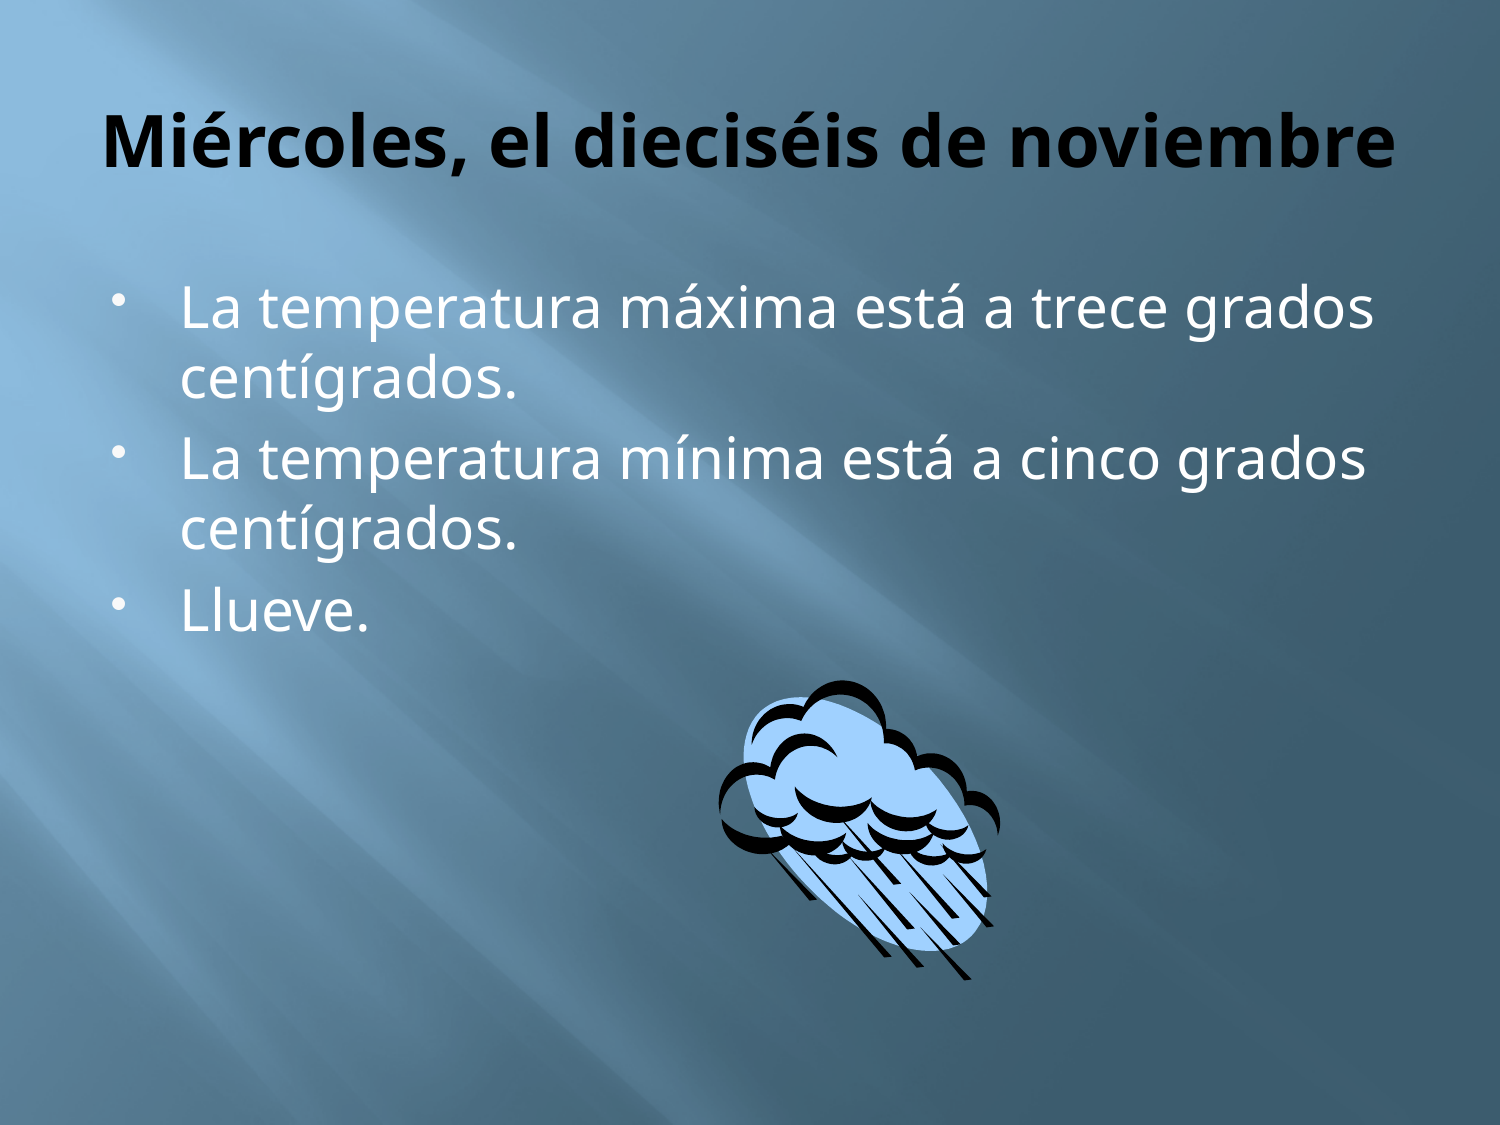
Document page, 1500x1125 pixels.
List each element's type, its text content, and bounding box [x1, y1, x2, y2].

title Miércoles, el dieciséis de noviembre [75, 45, 1425, 233]
picture [717, 678, 1005, 981]
list La temperatura máxima está a trece grados centígrados. La temperatura mínima está a cinco grados centígrados. Llueve. [75, 262, 1425, 1035]
